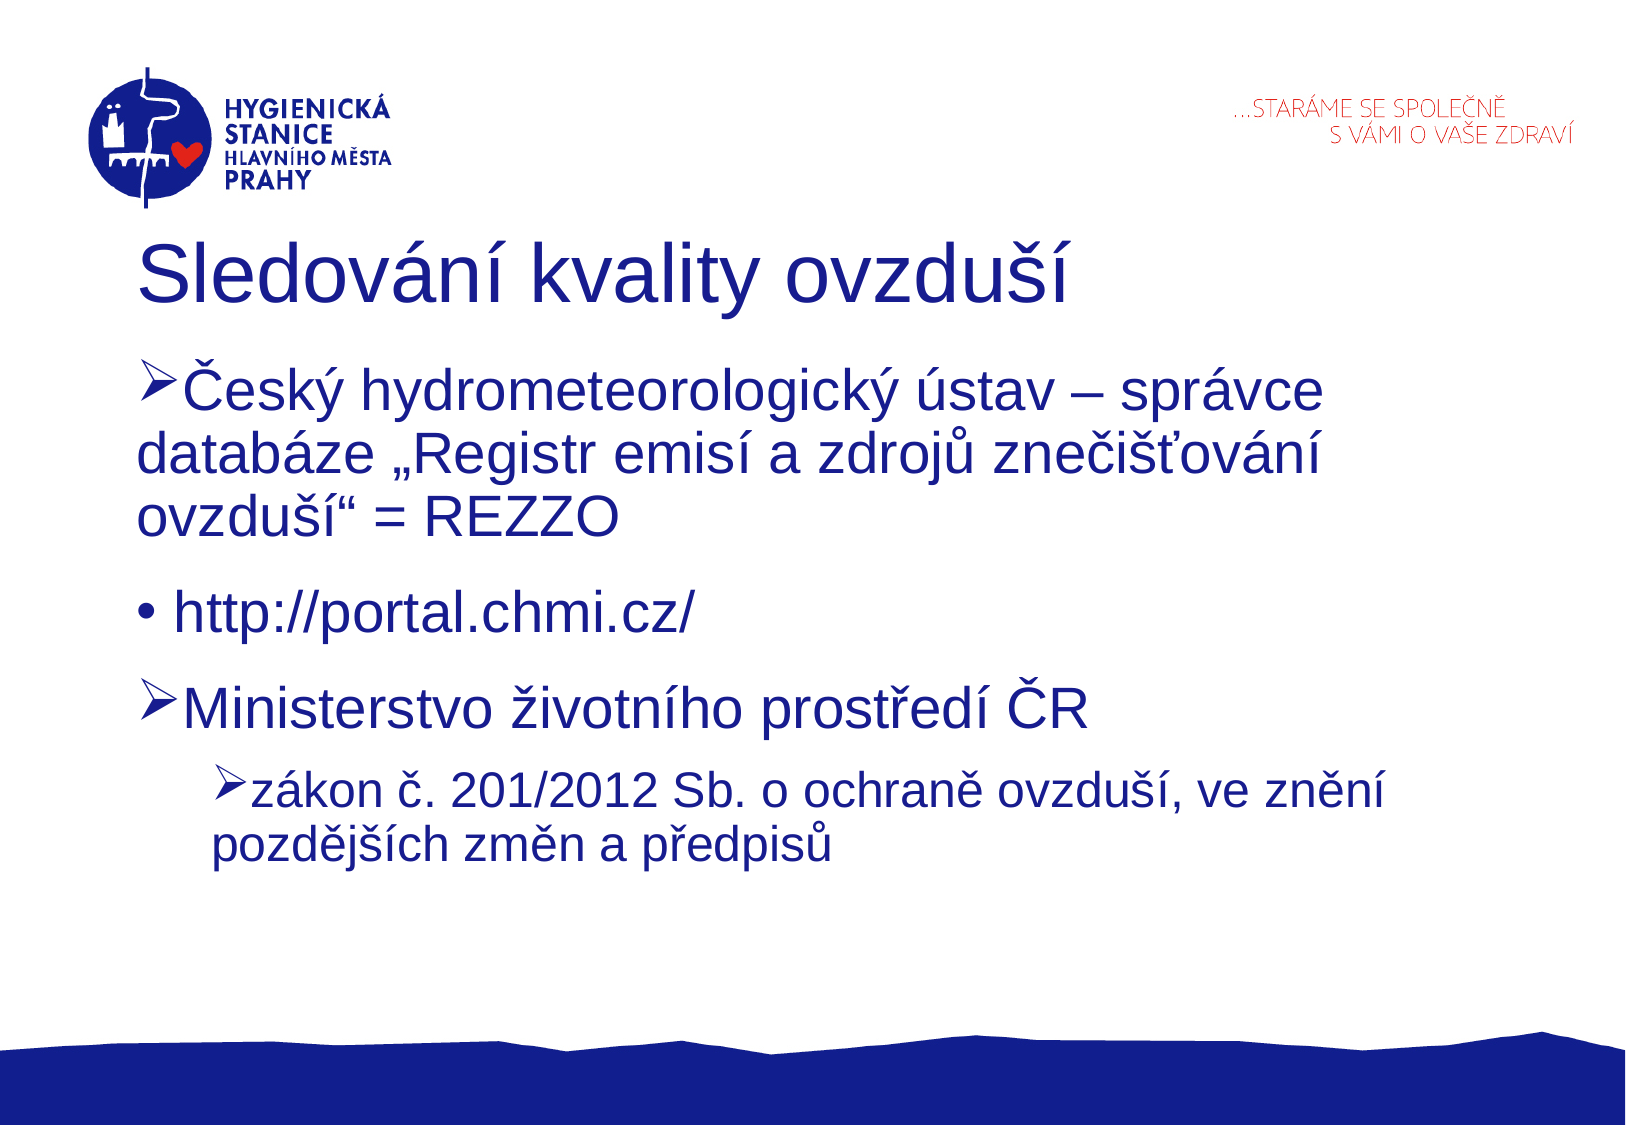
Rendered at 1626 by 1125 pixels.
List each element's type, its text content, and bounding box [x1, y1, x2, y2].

picture [0, 0, 1626, 1125]
title Sledování kvality ovzduší [121, 166, 1523, 352]
list Český hydrometeorologický ústav – správce databáze „Registr emisí a zdrojů znečišťování ovzduší“ = REZZO http://portal.chmi.cz/ Ministerstvo životního prostředí ČR zákon č. 201/2012 Sb. o ochraně ovzduší, ve znění pozdějších změn a předpisů [121, 352, 1523, 1010]
